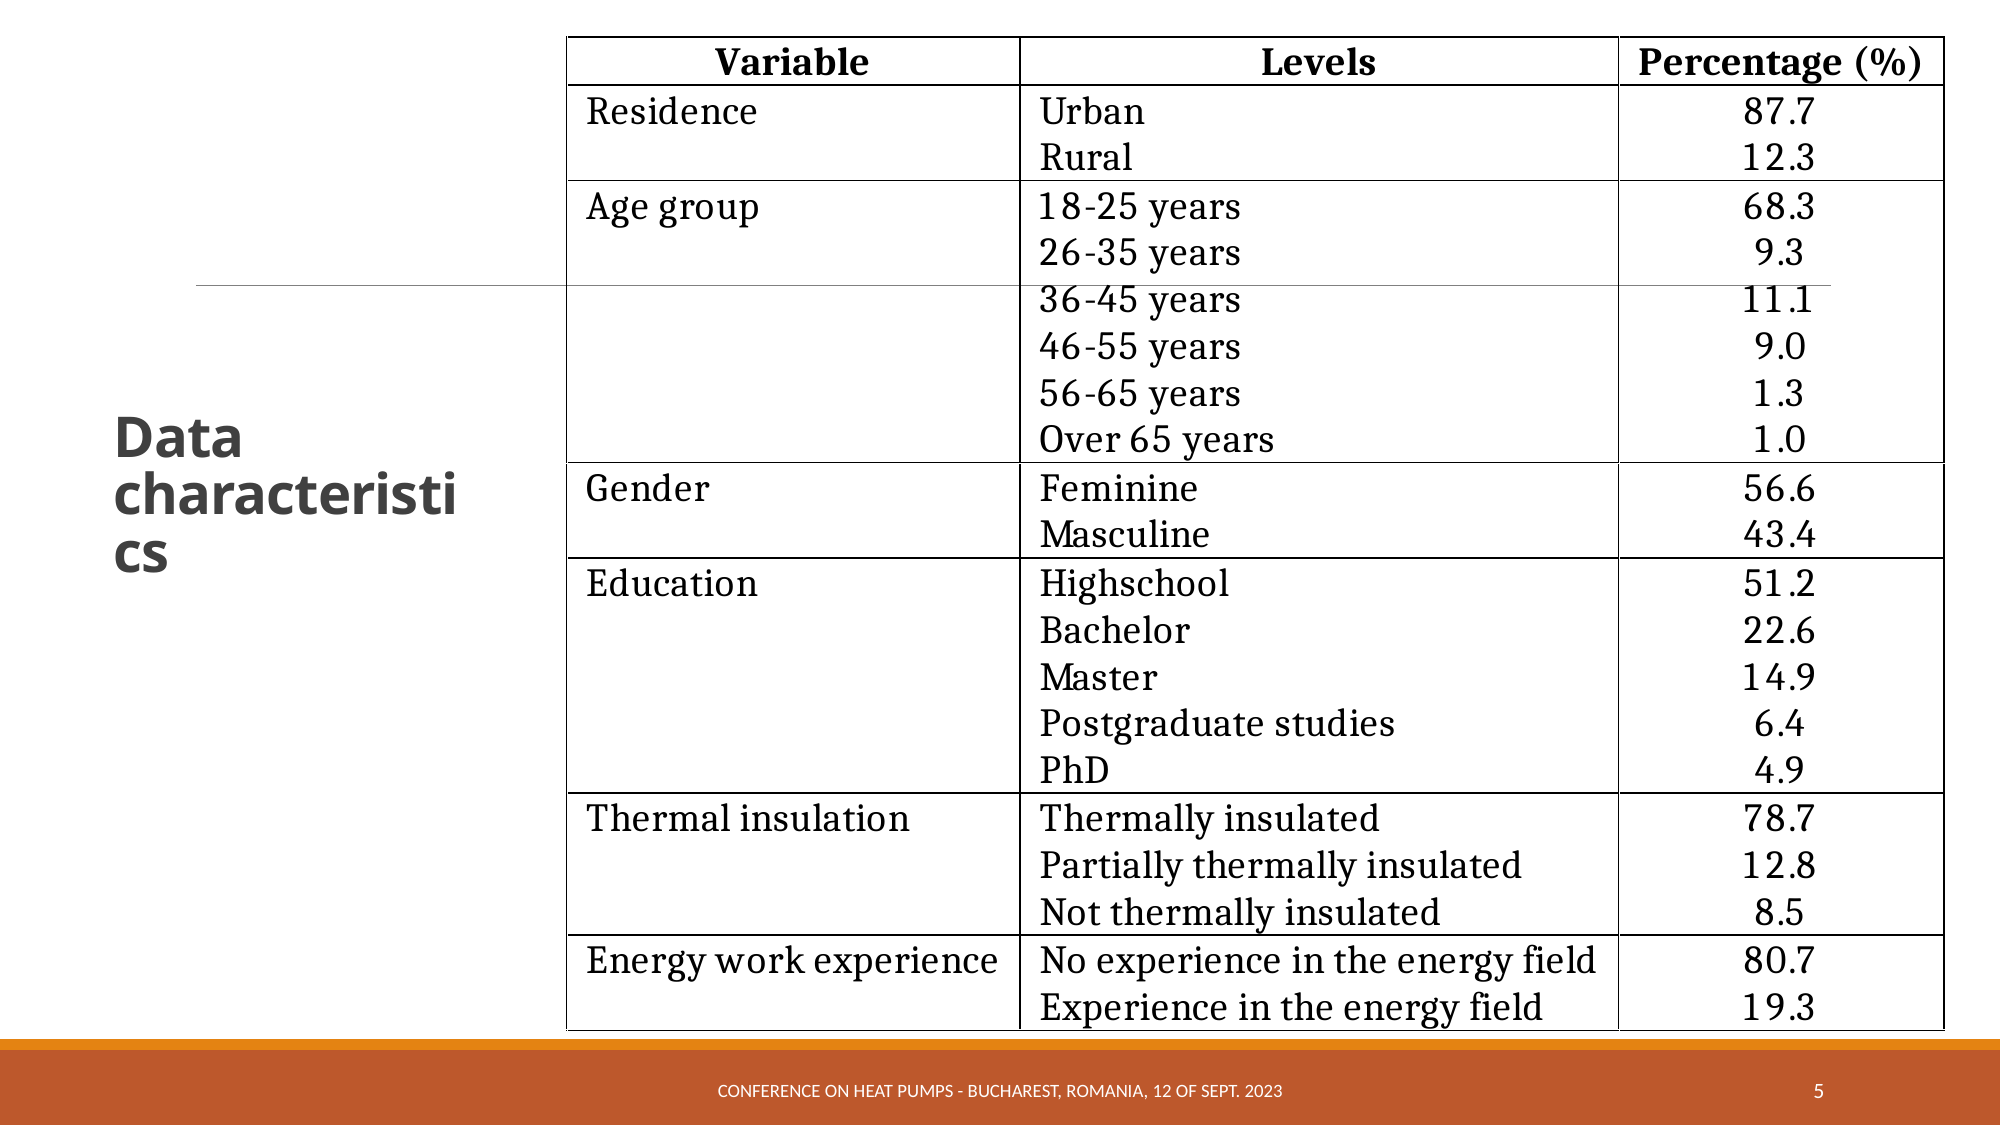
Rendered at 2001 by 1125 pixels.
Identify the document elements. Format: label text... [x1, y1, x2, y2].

title Data characteristics [98, 47, 491, 592]
picture [555, 35, 1958, 1125]
